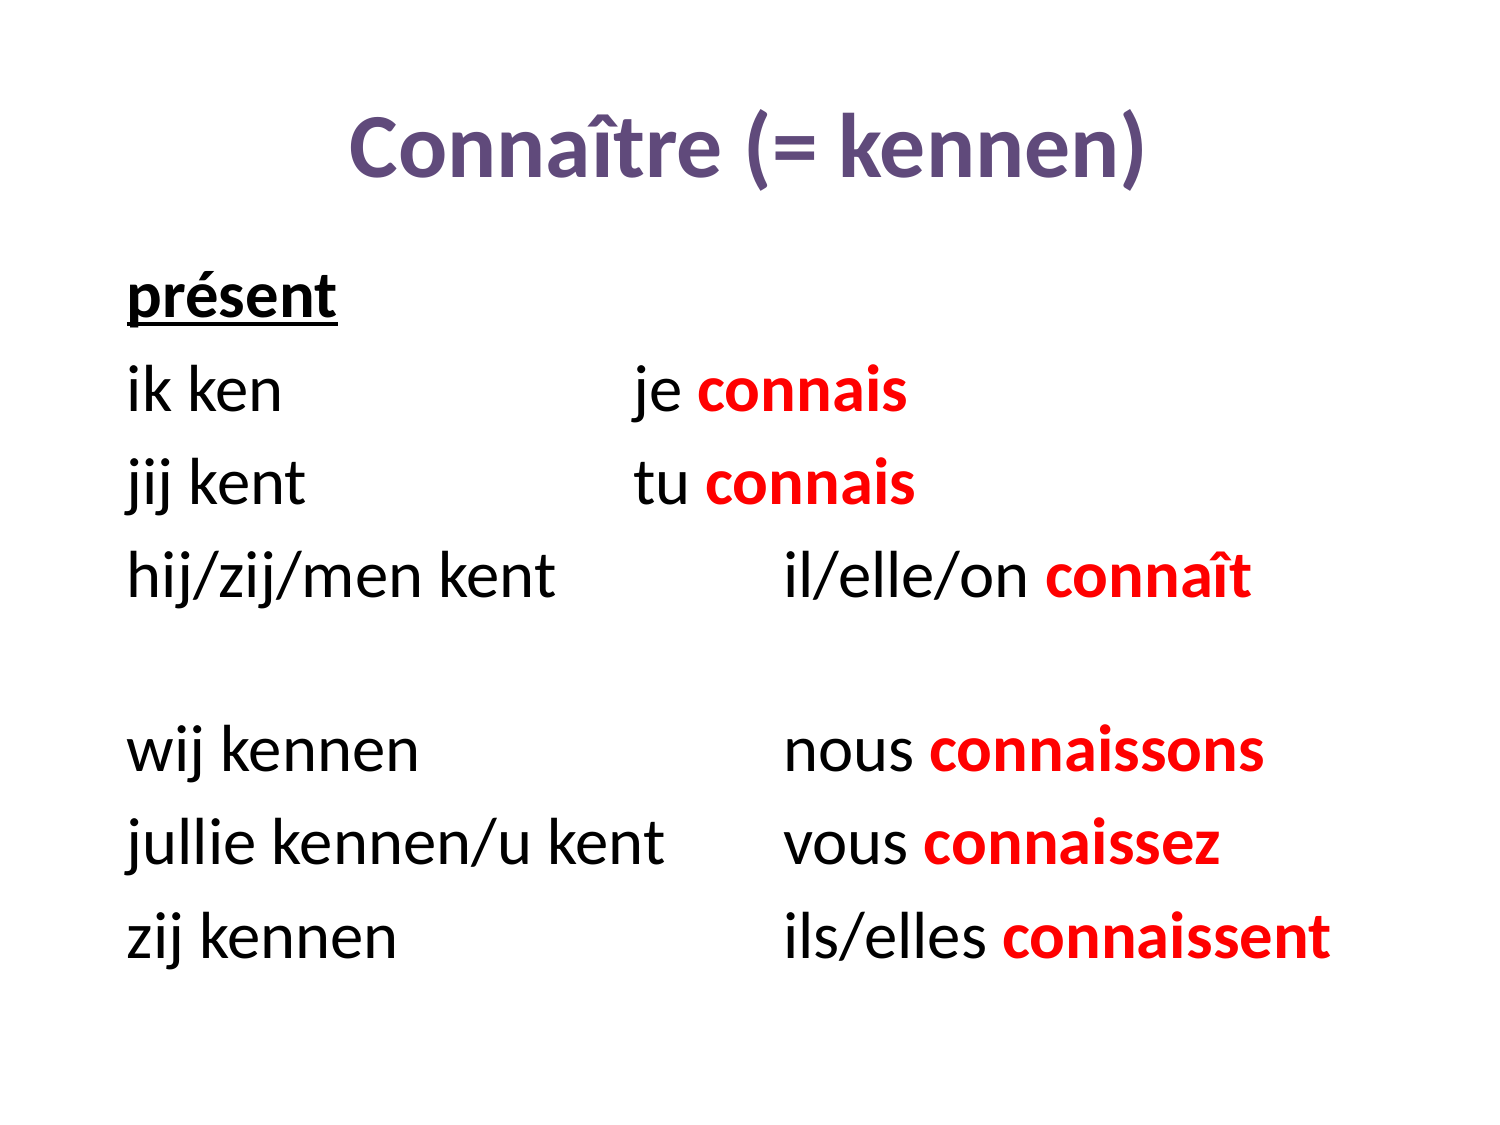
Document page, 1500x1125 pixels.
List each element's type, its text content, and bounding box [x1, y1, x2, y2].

text_box Connaître (= kennen) [112, 78, 1388, 208]
text_box présent ik ken je connais jij kent tu connais hij/zij/men kent il/elle/on connaît wij kennen nous connaissons jullie kennen/u kent vous connaissez zij kennen ils/elles connaissent [112, 243, 1424, 1024]
